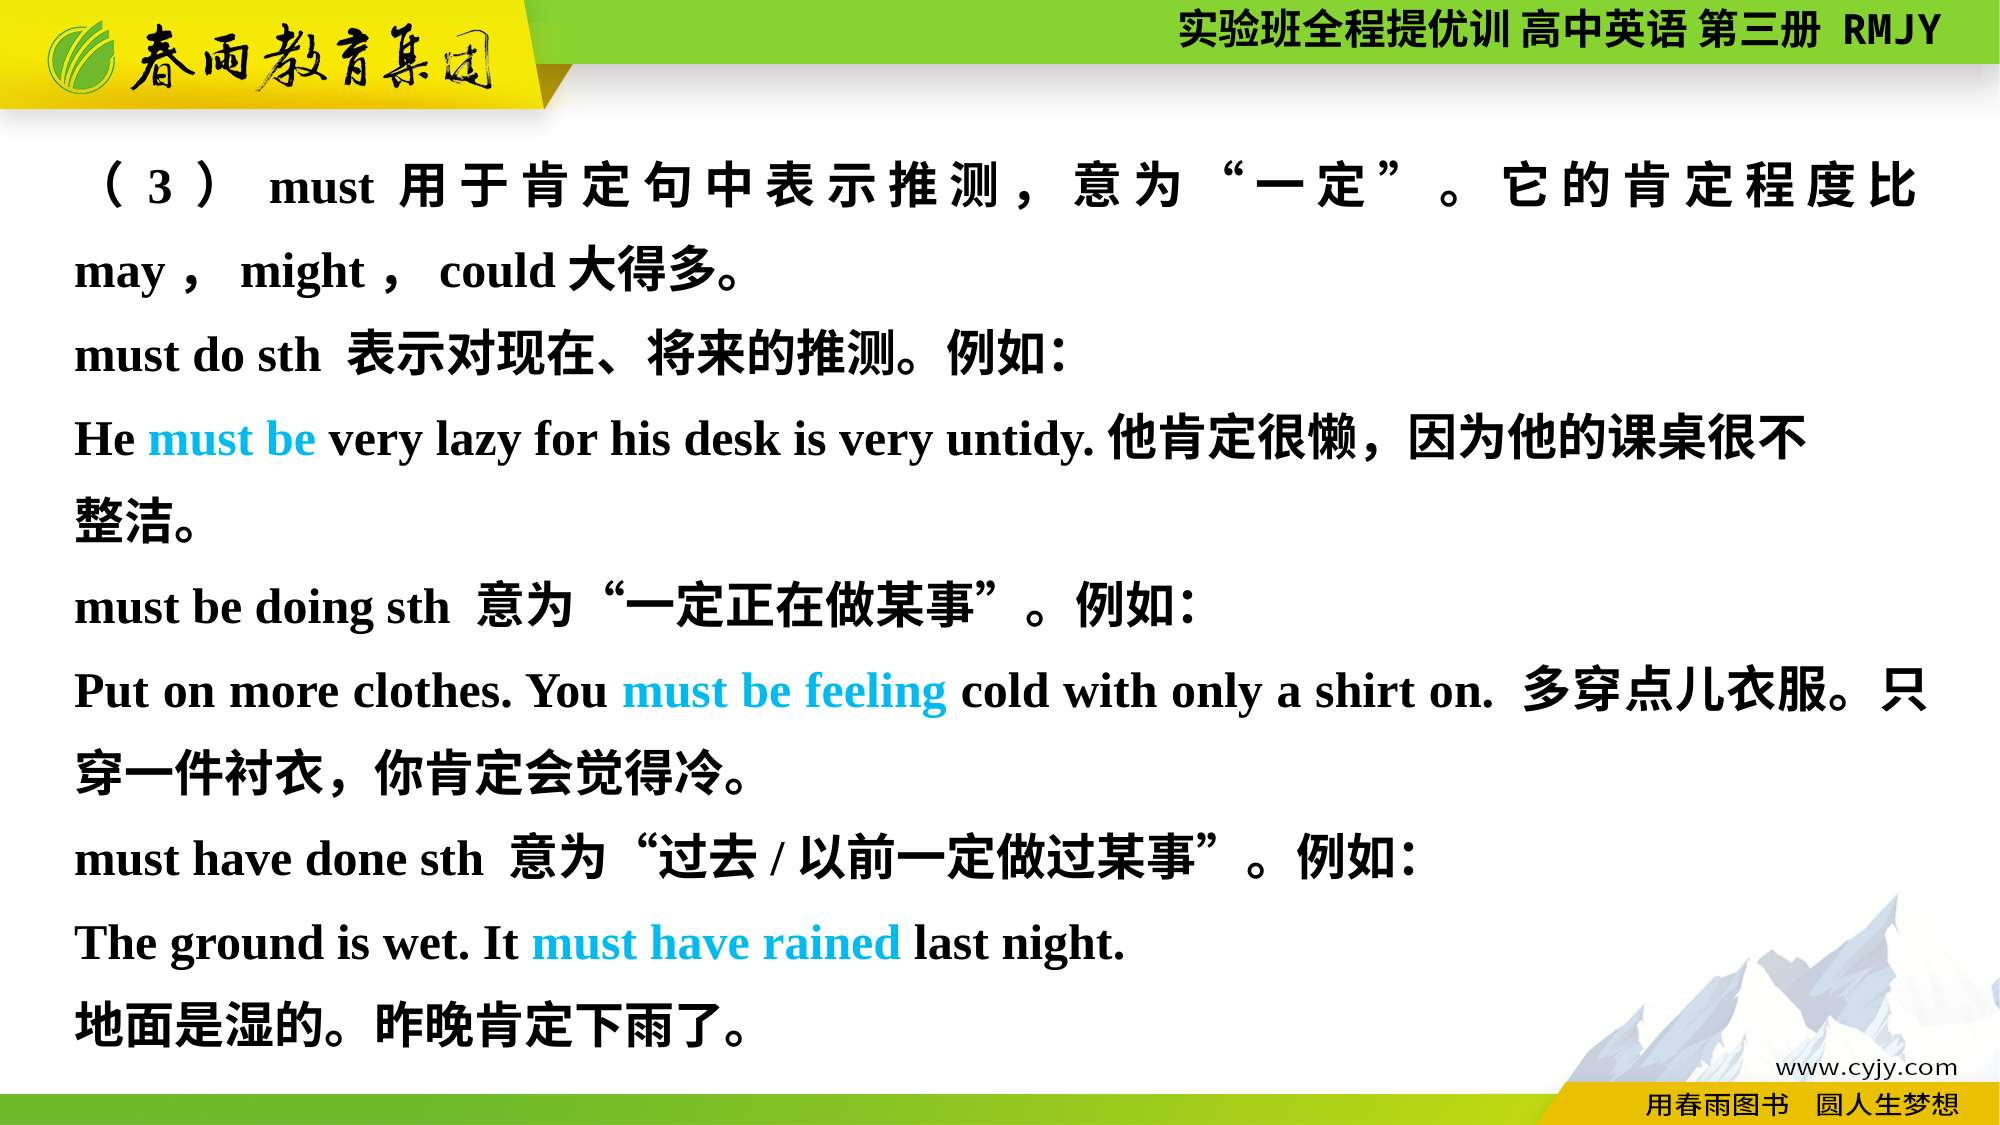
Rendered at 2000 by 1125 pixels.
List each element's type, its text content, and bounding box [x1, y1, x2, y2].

picture [0, 0, 2000, 1125]
list （3）must用于肯定句中表示推测，意为“一定”。它的肯定程度比may，might，could大得多。 must do sth 表示对现在、将来的推测。例如： He must be very lazy for his desk is very untidy.他肯定很懒，因为他的课桌很不 整洁。 must be doing sth 意为“一定正在做某事”。例如： Put on more clothes. You must be feeling cold with only a shirt on. 多穿点儿衣服。只穿一件衬衣，你肯定会觉得冷。 must have done sth 意为“过去/以前一定做过某事”。例如： The ground is wet. It must have rained last night. 地面是湿的。昨晚肯定下雨了。 [59, 122, 1945, 1061]
